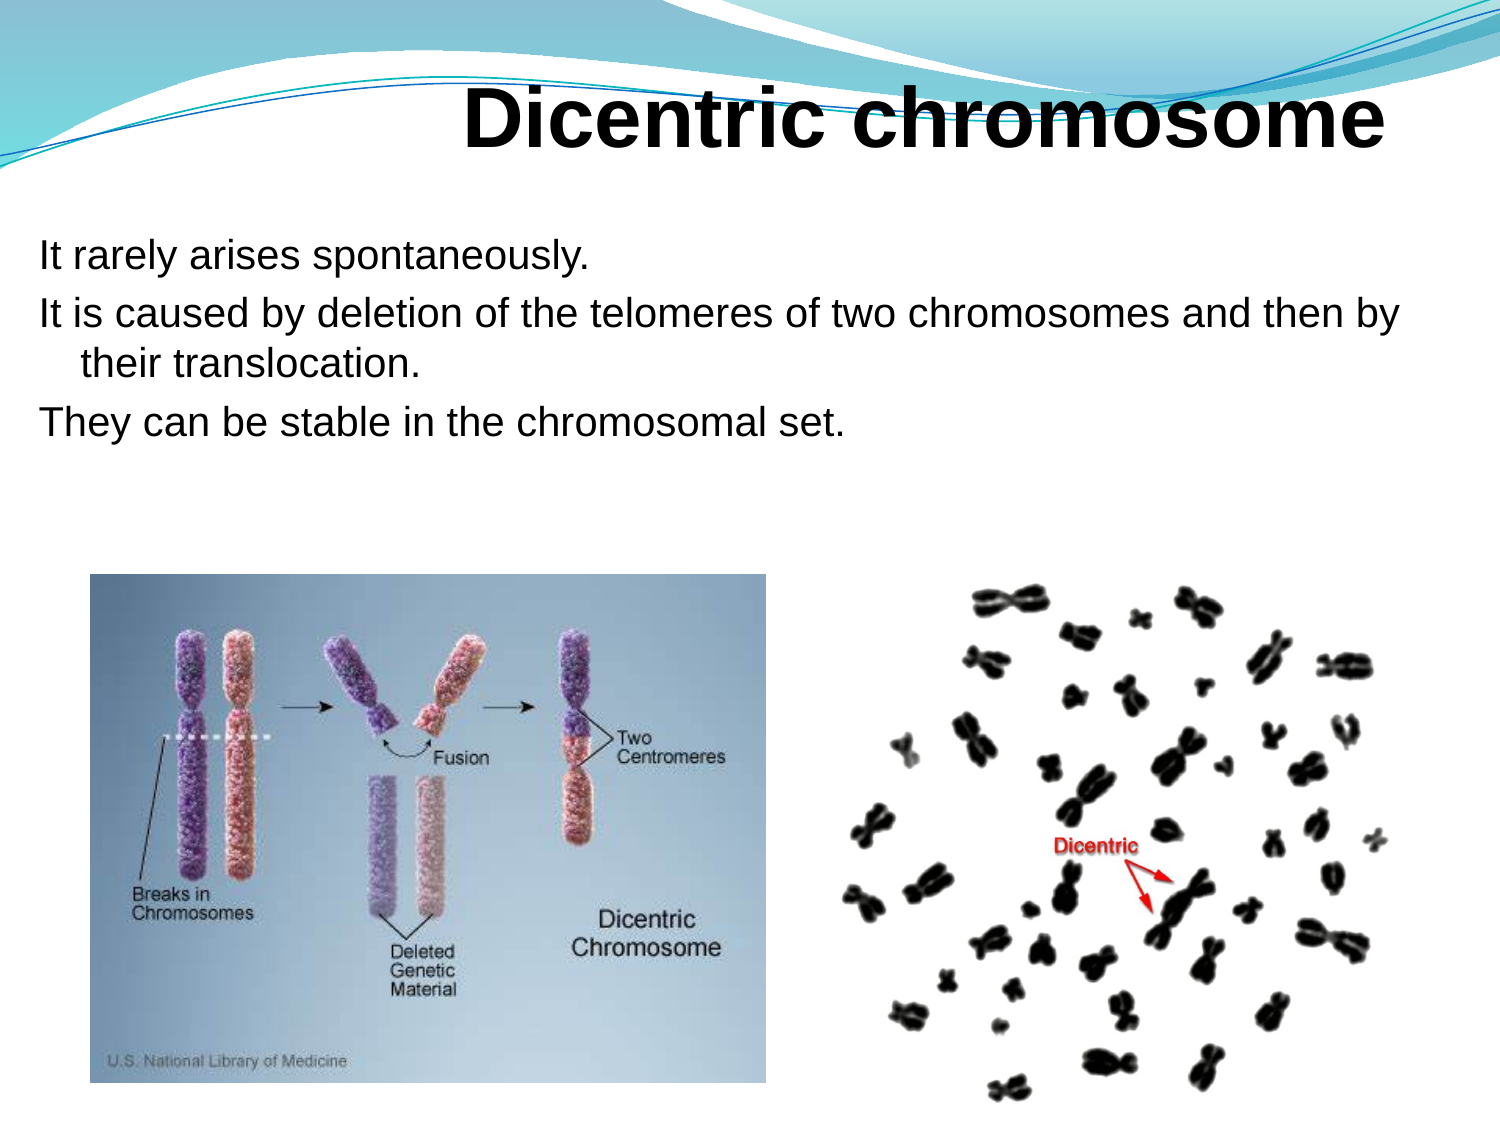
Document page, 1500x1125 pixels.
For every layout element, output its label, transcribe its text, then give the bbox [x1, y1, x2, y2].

picture [89, 574, 766, 1083]
picture [815, 561, 1403, 1117]
subtitle It rarely arises spontaneously. It is caused by deletion of the telomeres of two chromosomes and then by their translocation. They can be stable in the chromosomal set. [20, 220, 1480, 1083]
title Dicentric chromosome [41, 19, 1392, 207]
